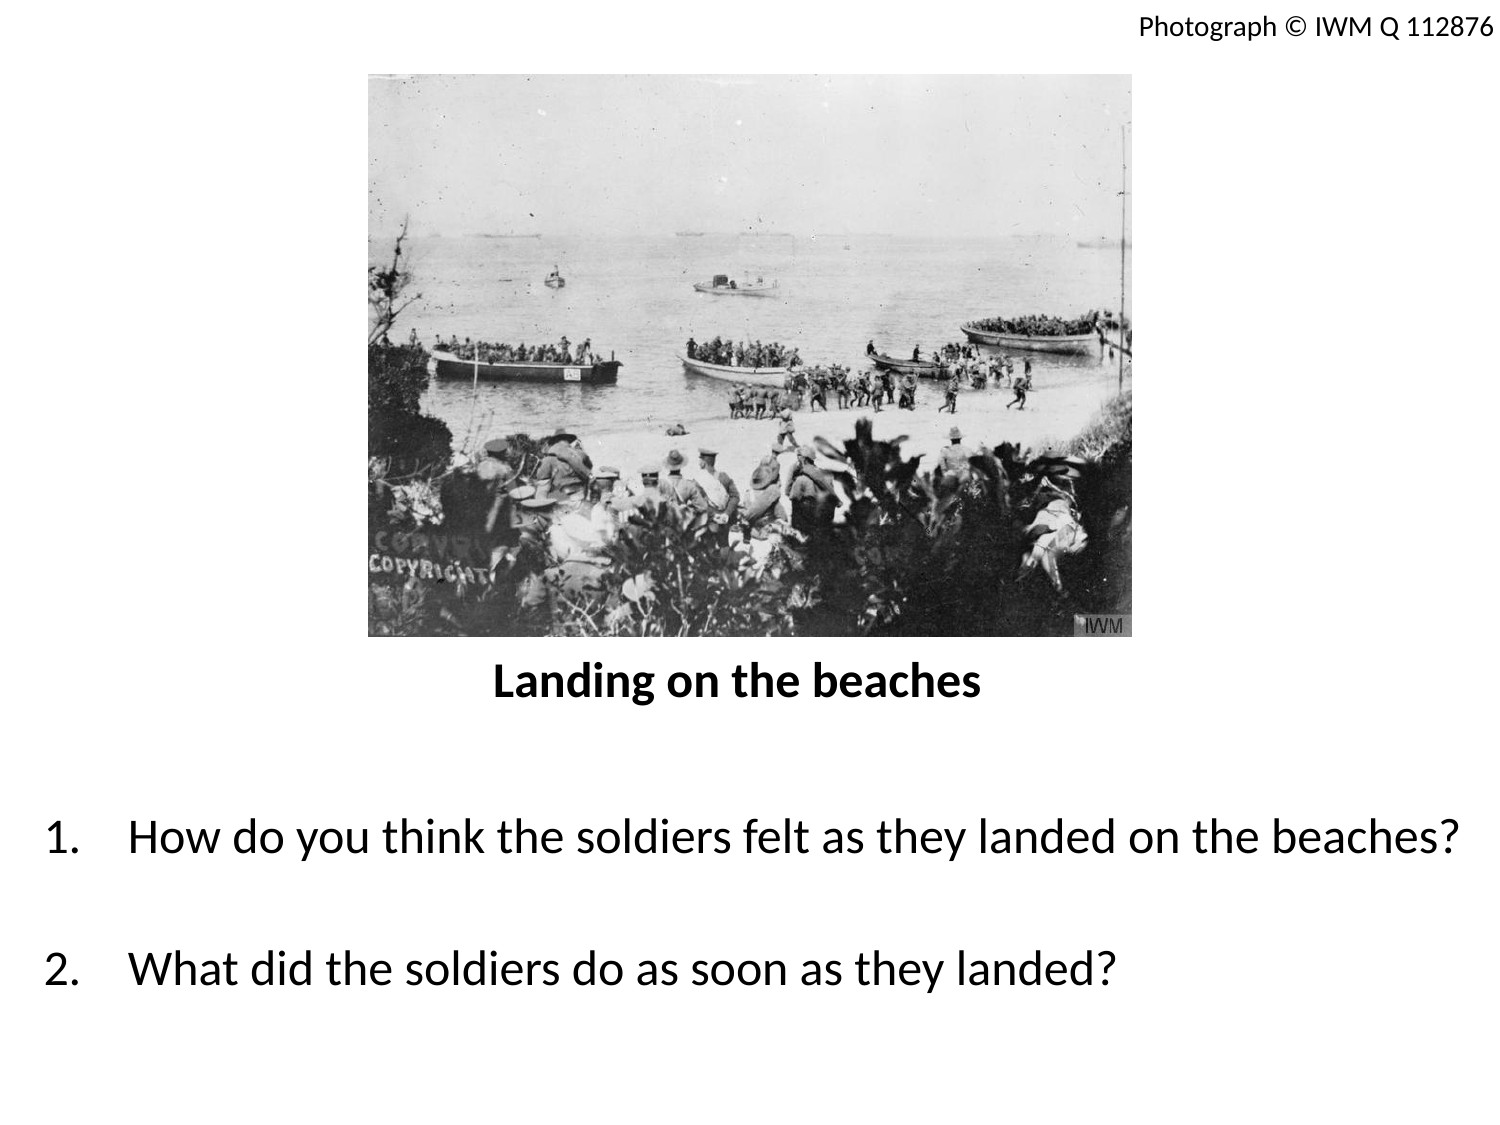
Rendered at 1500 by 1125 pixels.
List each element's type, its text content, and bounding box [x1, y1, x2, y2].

picture [367, 74, 1133, 637]
subtitle Landing on the beaches [112, 639, 1363, 715]
text_box How do you think the soldiers felt as they landed on the beaches? What did the soldiers do as soon as they landed? [28, 724, 1479, 1003]
text_box Photograph © IWM Q 112876 [1124, 0, 1500, 85]
